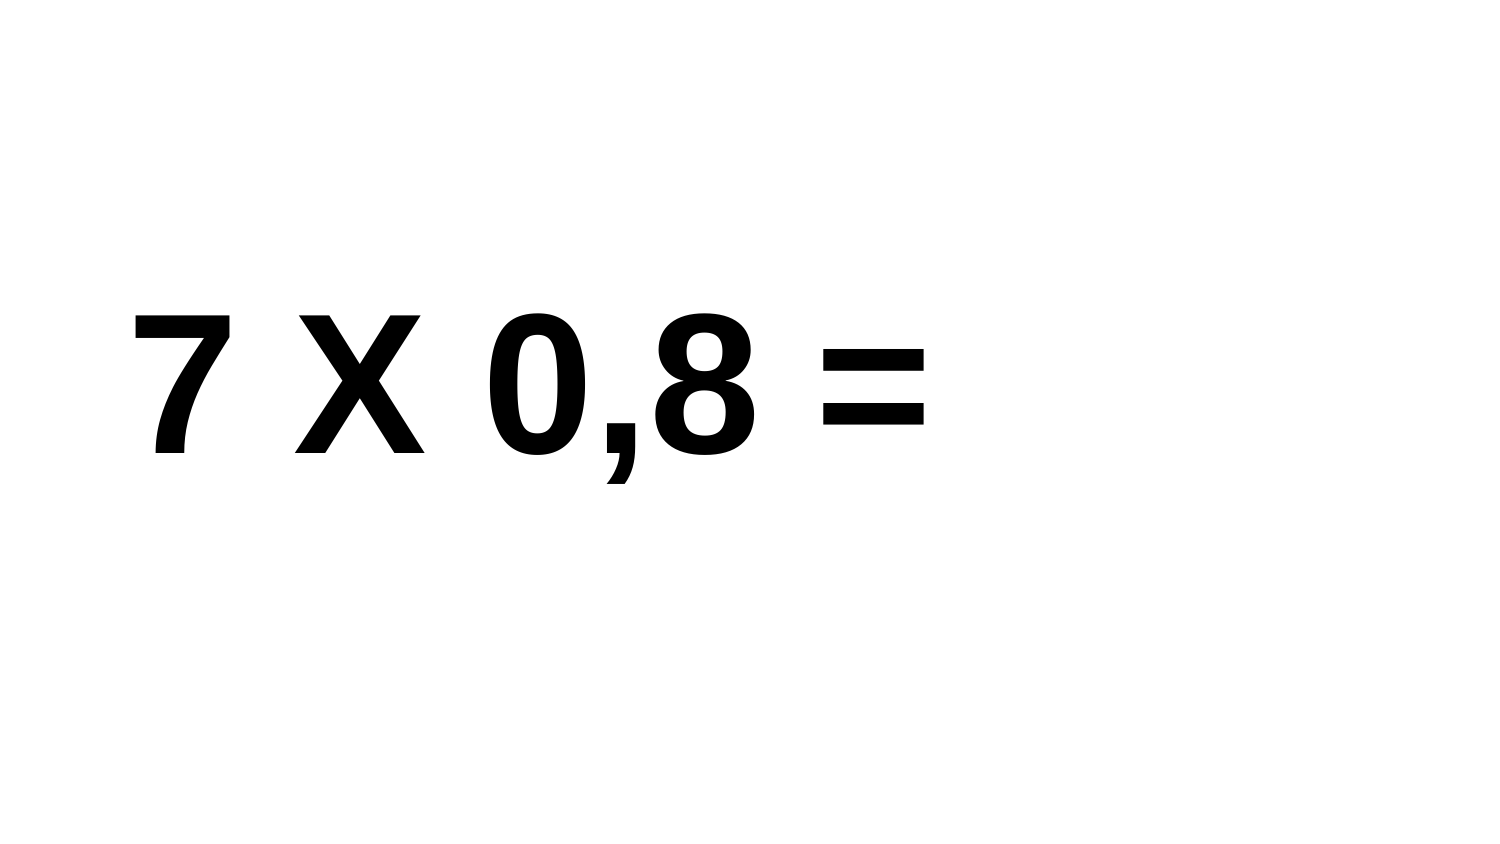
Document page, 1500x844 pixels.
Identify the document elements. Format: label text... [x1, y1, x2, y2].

text_box 7 X 0,8 = [112, 318, 1388, 509]
